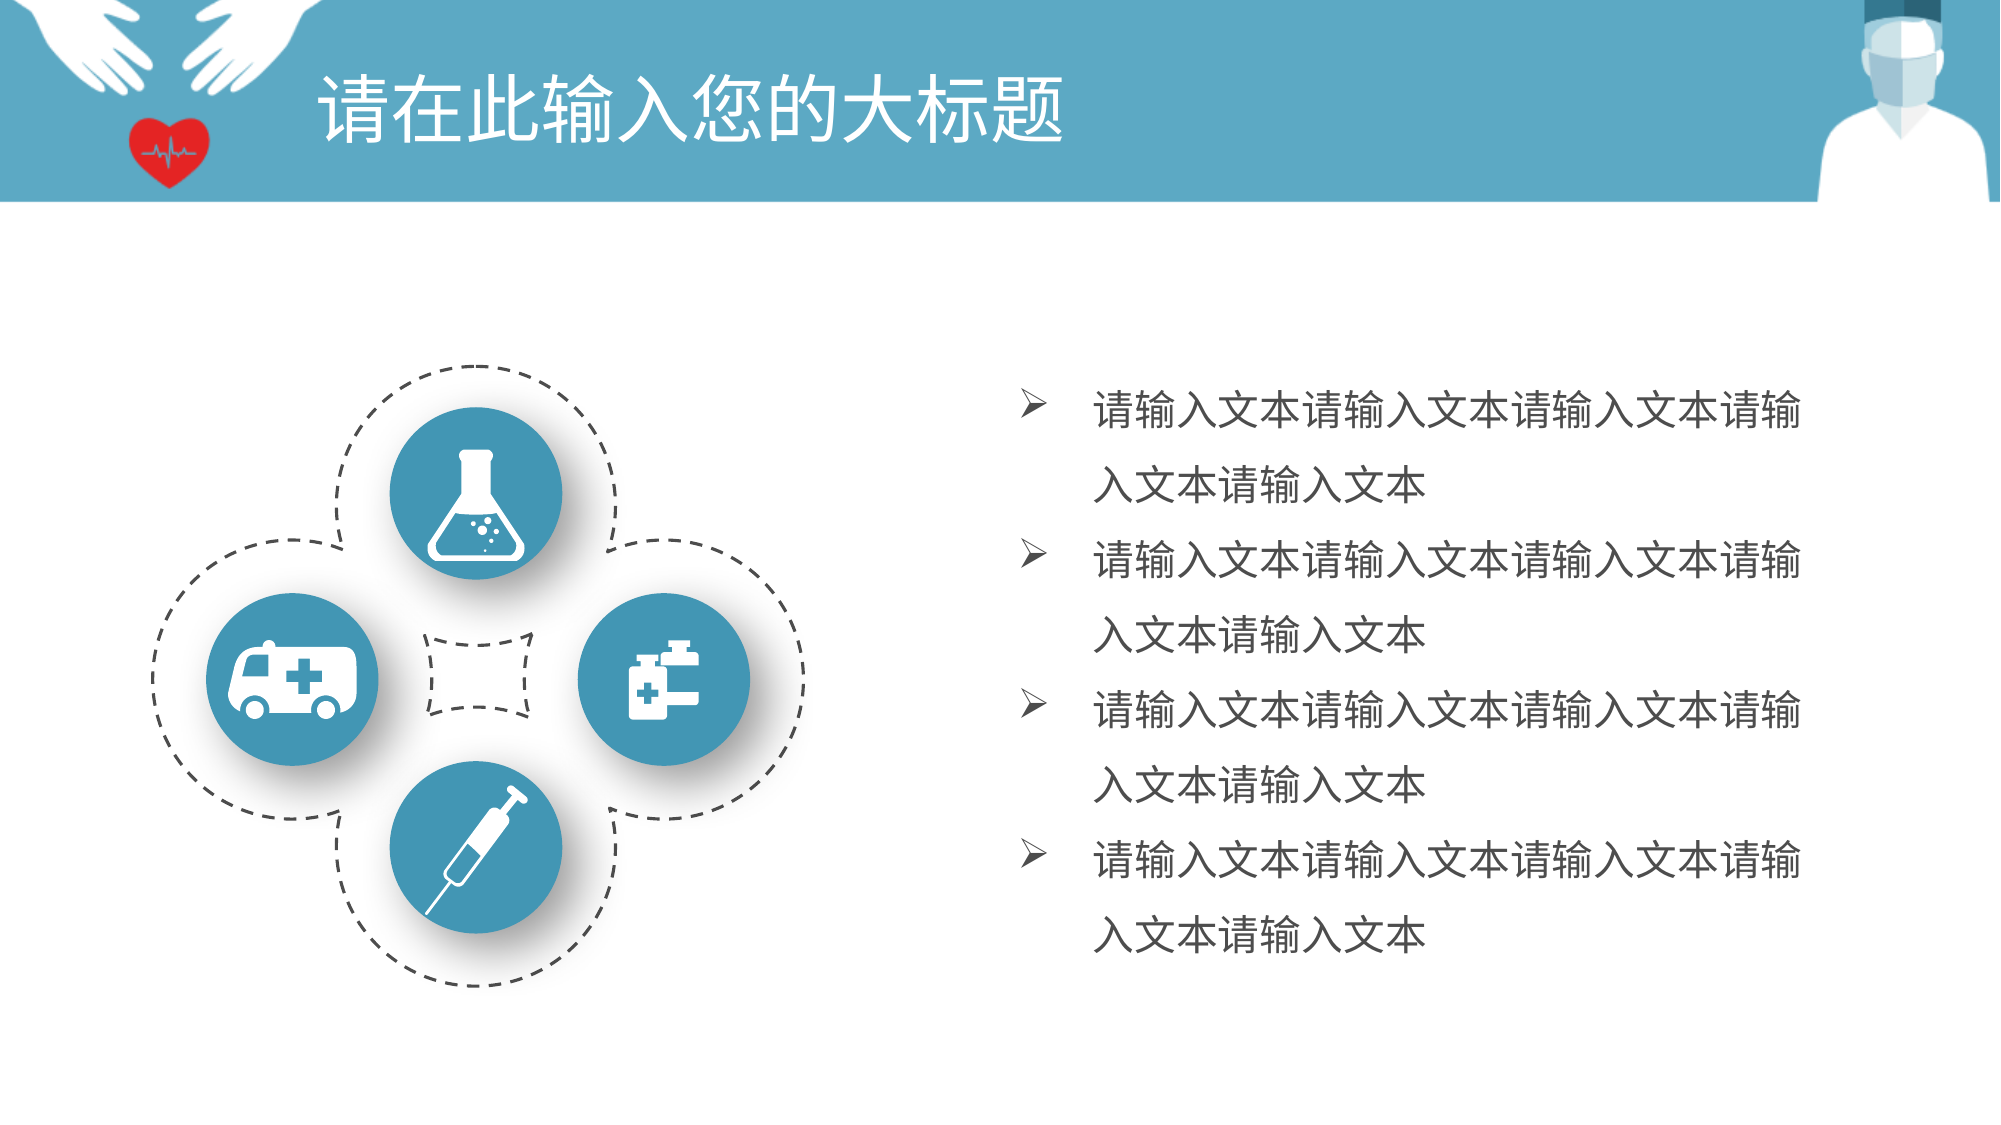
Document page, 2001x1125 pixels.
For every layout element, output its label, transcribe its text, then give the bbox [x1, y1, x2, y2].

text_box [245, 701, 264, 719]
text_box [577, 593, 751, 766]
text_box [336, 786, 501, 987]
title 请在此输入您的大标题 [300, 44, 1771, 184]
text_box [206, 593, 379, 766]
text_box [628, 640, 699, 720]
text_box [152, 366, 804, 886]
text_box [389, 761, 563, 934]
text_box [425, 785, 528, 915]
text_box [228, 640, 357, 713]
text_box [389, 407, 563, 580]
text_box [317, 701, 335, 719]
text_box 请输入文本请输入文本请输入文本请输入文本请输入文本 请输入文本请输入文本请输入文本请输入文本请输入文本 请输入文本请输入文本请输入文本请输入文本请输入文本 请输入文本请输入文本请输入文本请输入文本请输入文本 [1002, 277, 1835, 1041]
text_box [427, 449, 525, 561]
picture [0, 0, 2000, 1125]
